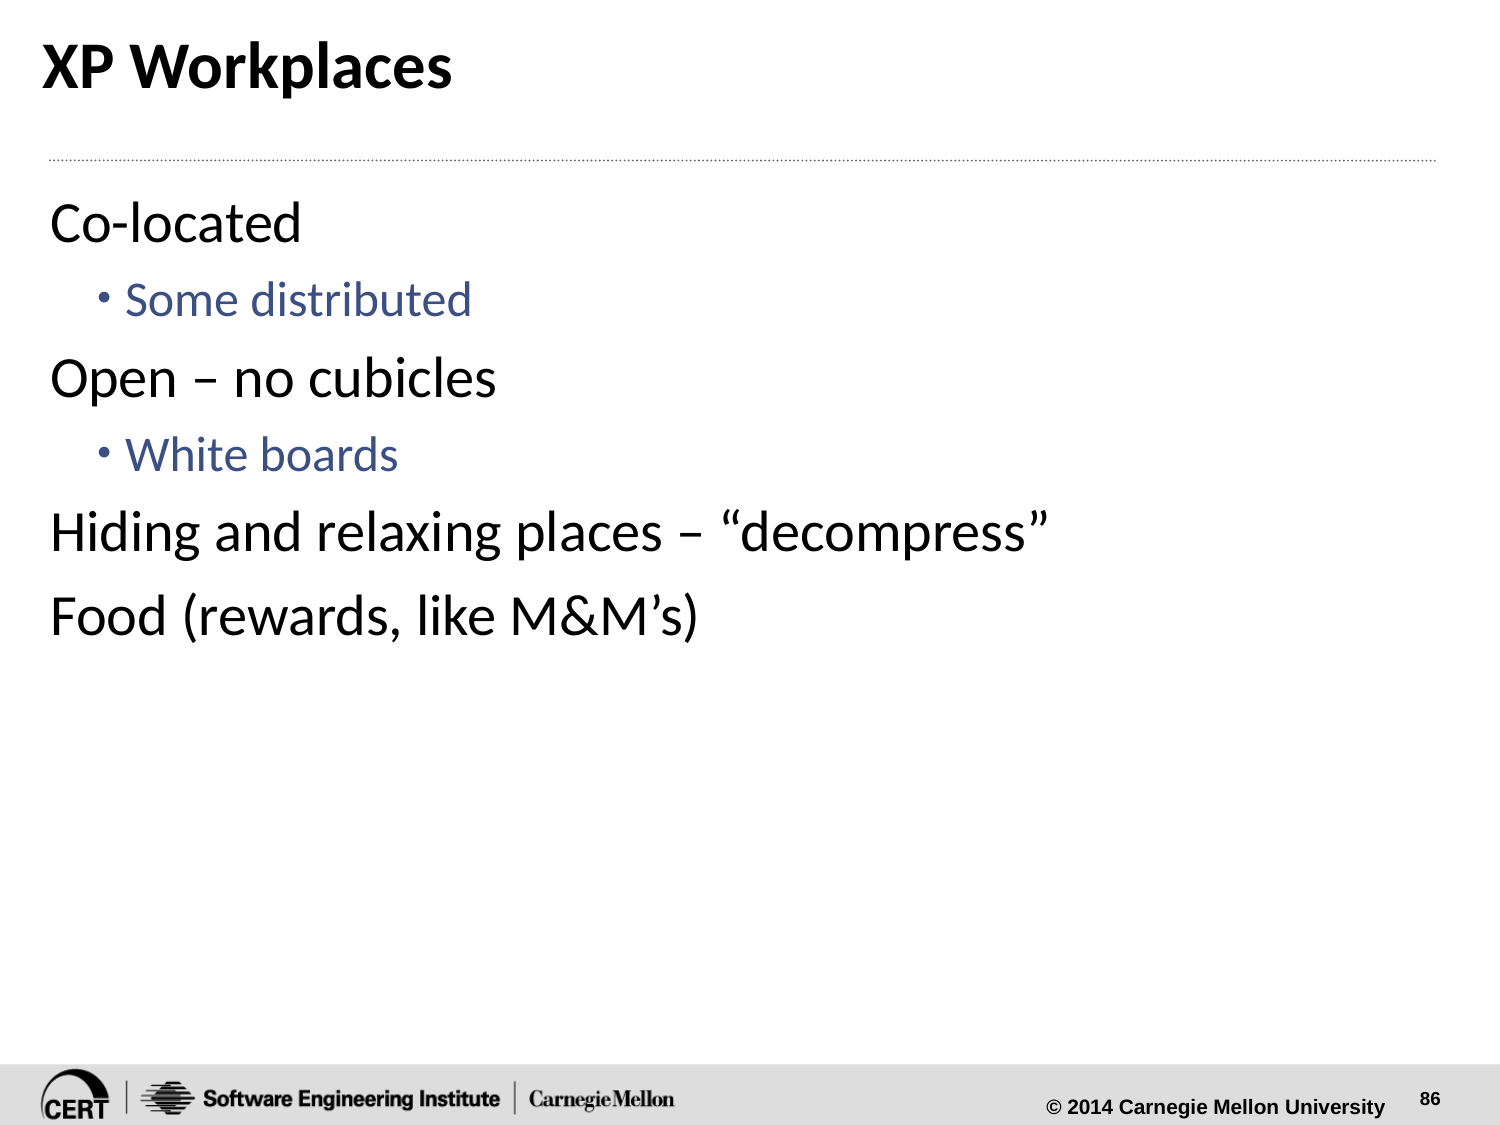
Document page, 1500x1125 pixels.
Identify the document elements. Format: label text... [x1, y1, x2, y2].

picture [24, 1065, 688, 1125]
list Co-located Some distributed Open – no cubicles White boards Hiding and relaxing places – “decompress” Food (rewards, like M&M’s) [49, 187, 1438, 1001]
title XP Workplaces [42, 37, 1434, 155]
